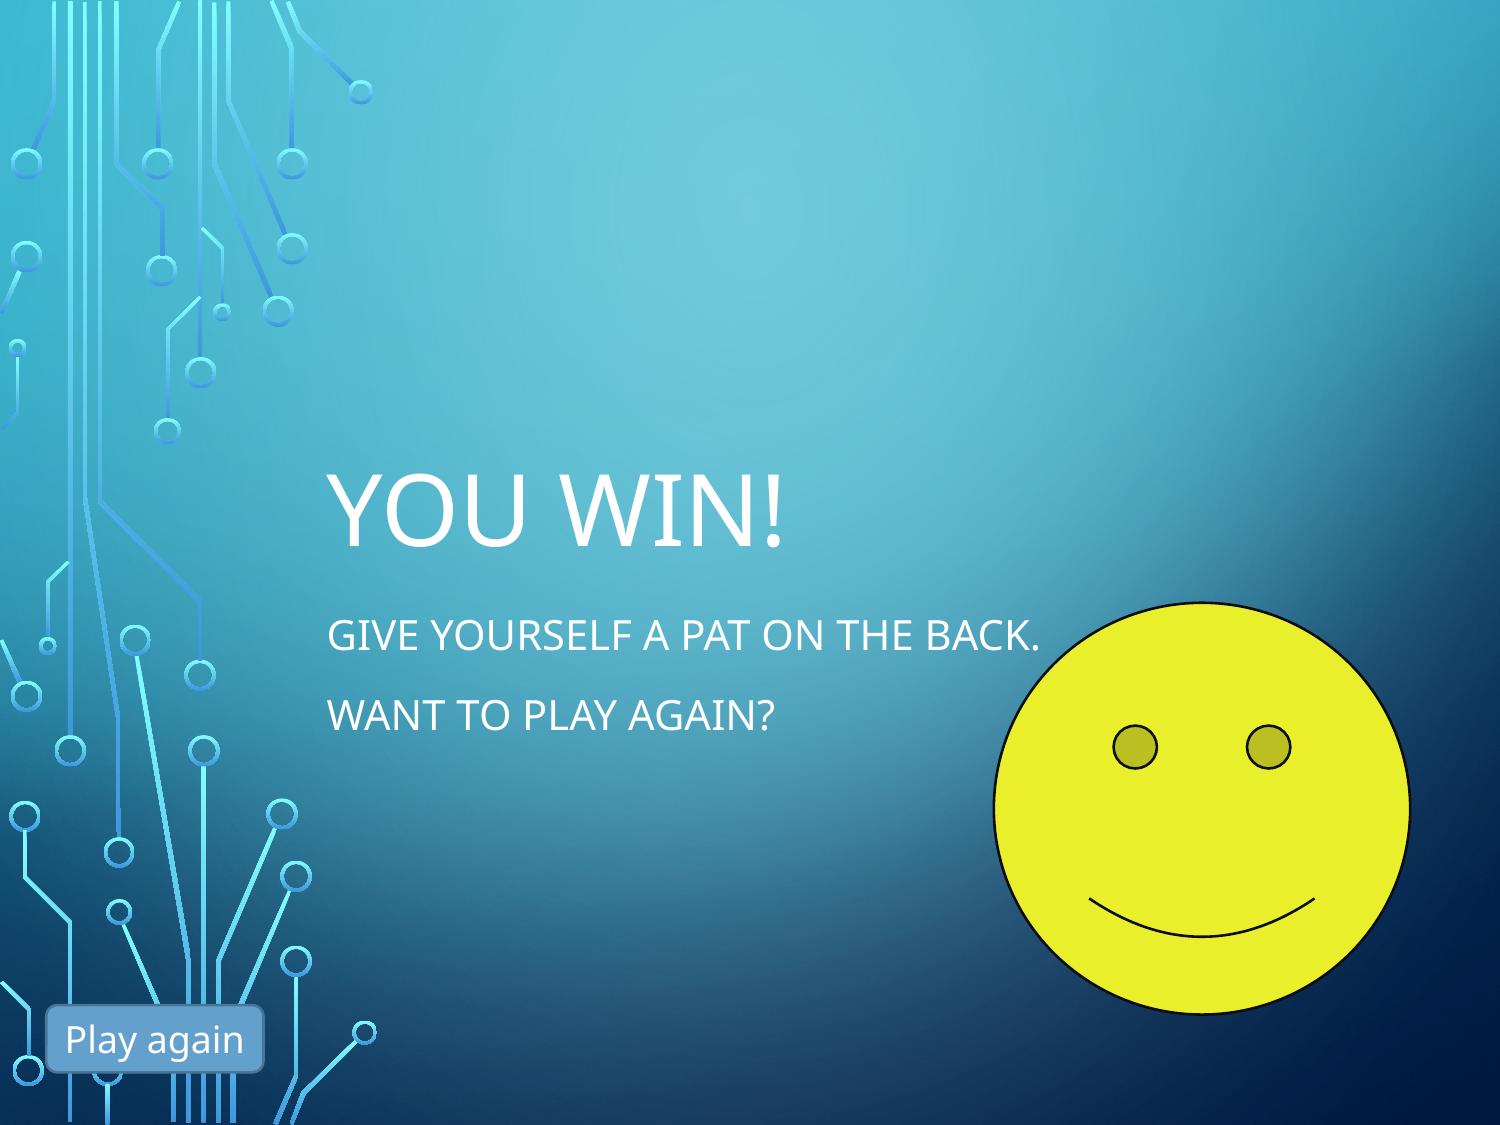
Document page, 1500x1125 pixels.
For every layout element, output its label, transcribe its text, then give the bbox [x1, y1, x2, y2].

title You win! [311, 184, 1394, 576]
text_box Play again [44, 1003, 265, 1074]
subtitle Give yourself a pat on the back. Want to play again? [311, 590, 1394, 863]
text_box [992, 601, 1412, 1016]
